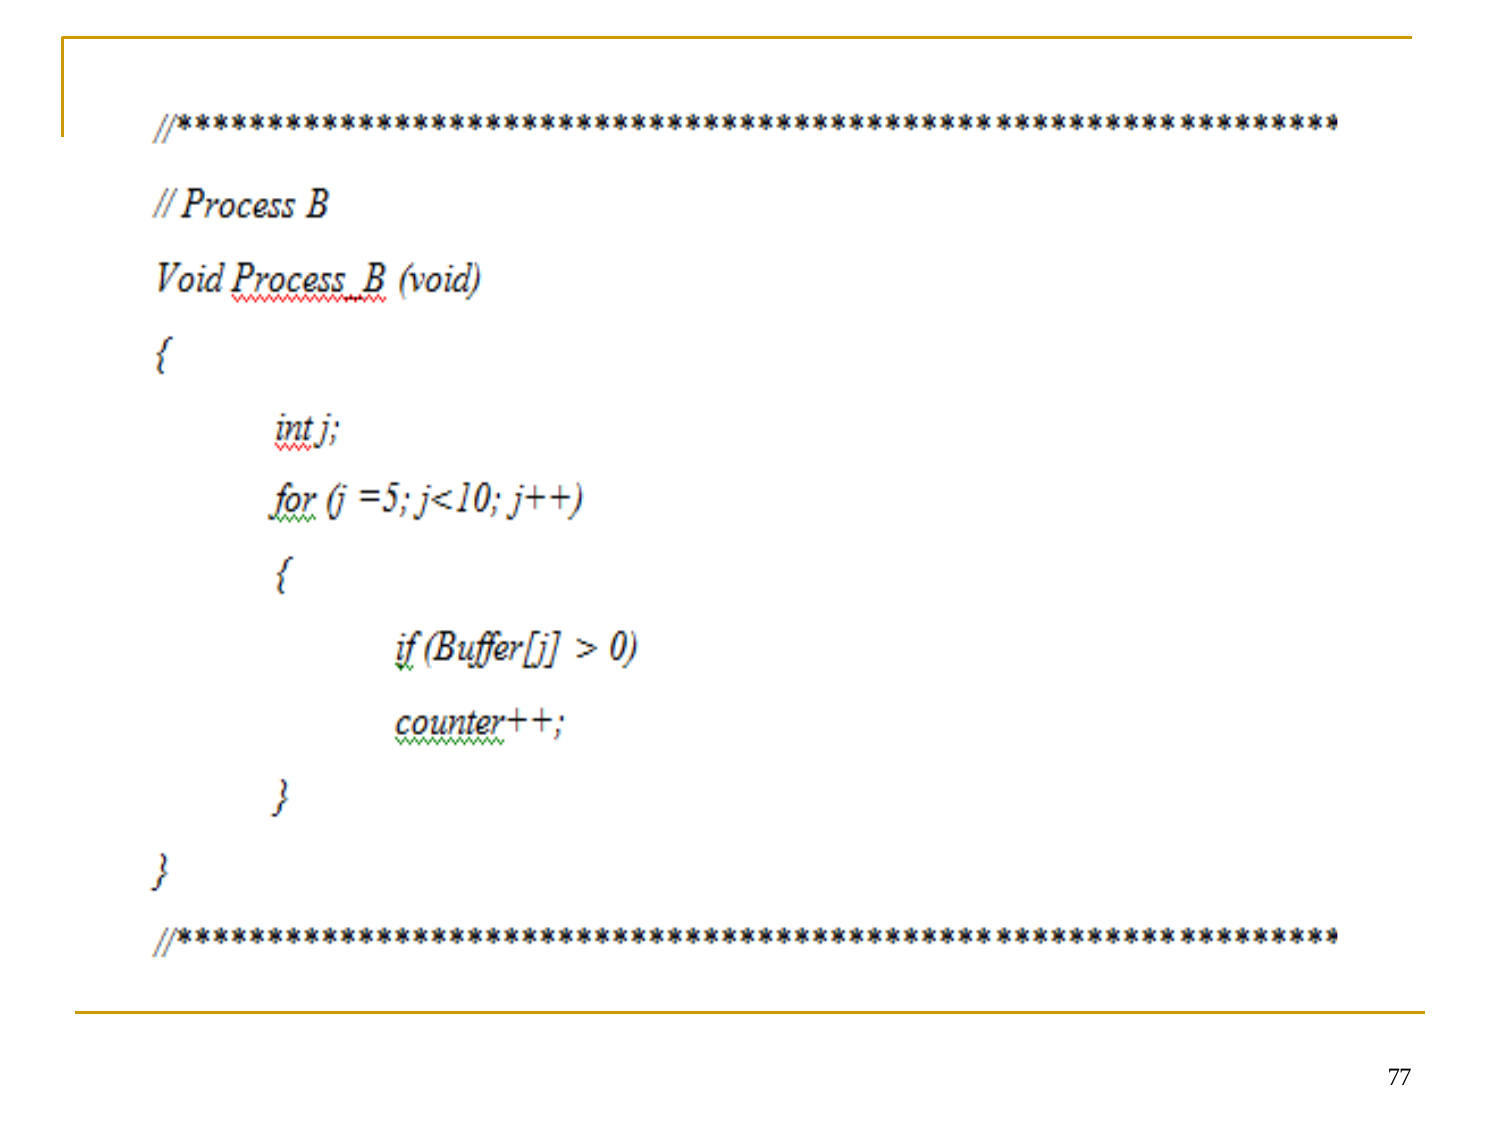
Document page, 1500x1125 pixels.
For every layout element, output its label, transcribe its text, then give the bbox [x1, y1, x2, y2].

slide_number 77 [1381, 1061, 1417, 1125]
text_box [137, 99, 1338, 963]
